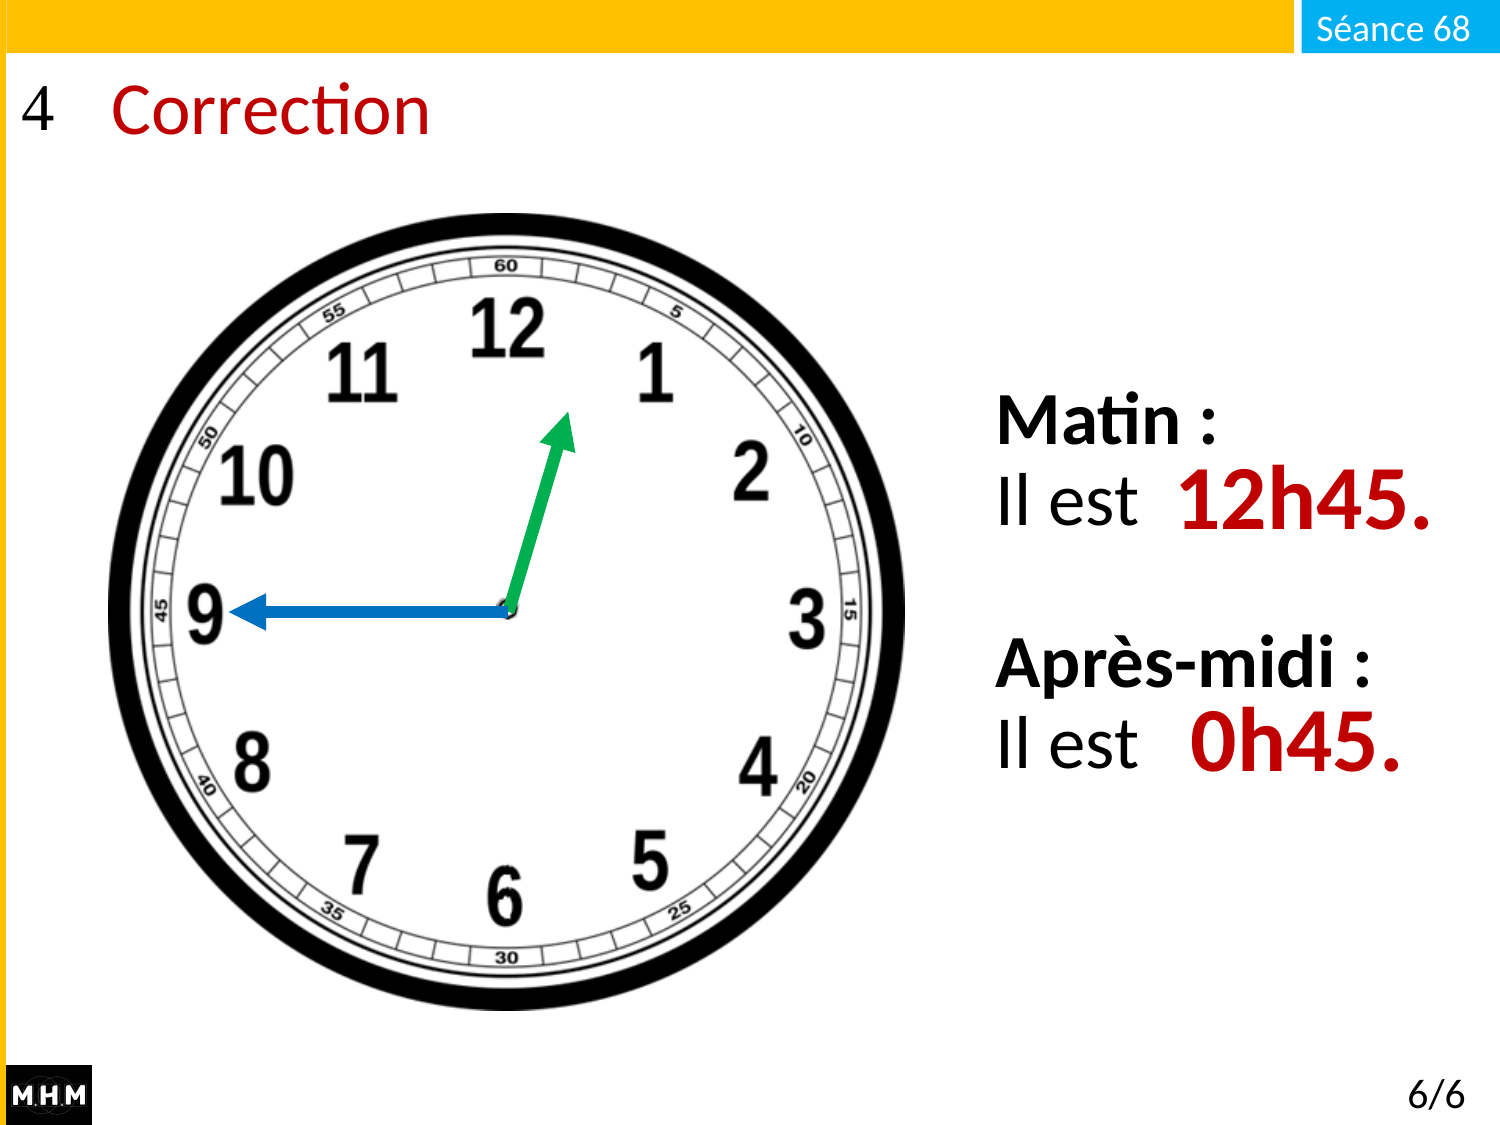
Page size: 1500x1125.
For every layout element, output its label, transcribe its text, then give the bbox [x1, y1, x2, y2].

picture [108, 213, 905, 1011]
title Correction [96, 60, 1391, 160]
text_box Matin : Il est . . . Après-midi : Il est . . . [980, 301, 1500, 863]
text_box 12h45. [1145, 450, 1464, 550]
list 6/6 [1373, 1064, 1500, 1125]
picture [6, 1065, 92, 1125]
text_box 0h45. [1143, 692, 1452, 792]
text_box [508, 411, 569, 612]
